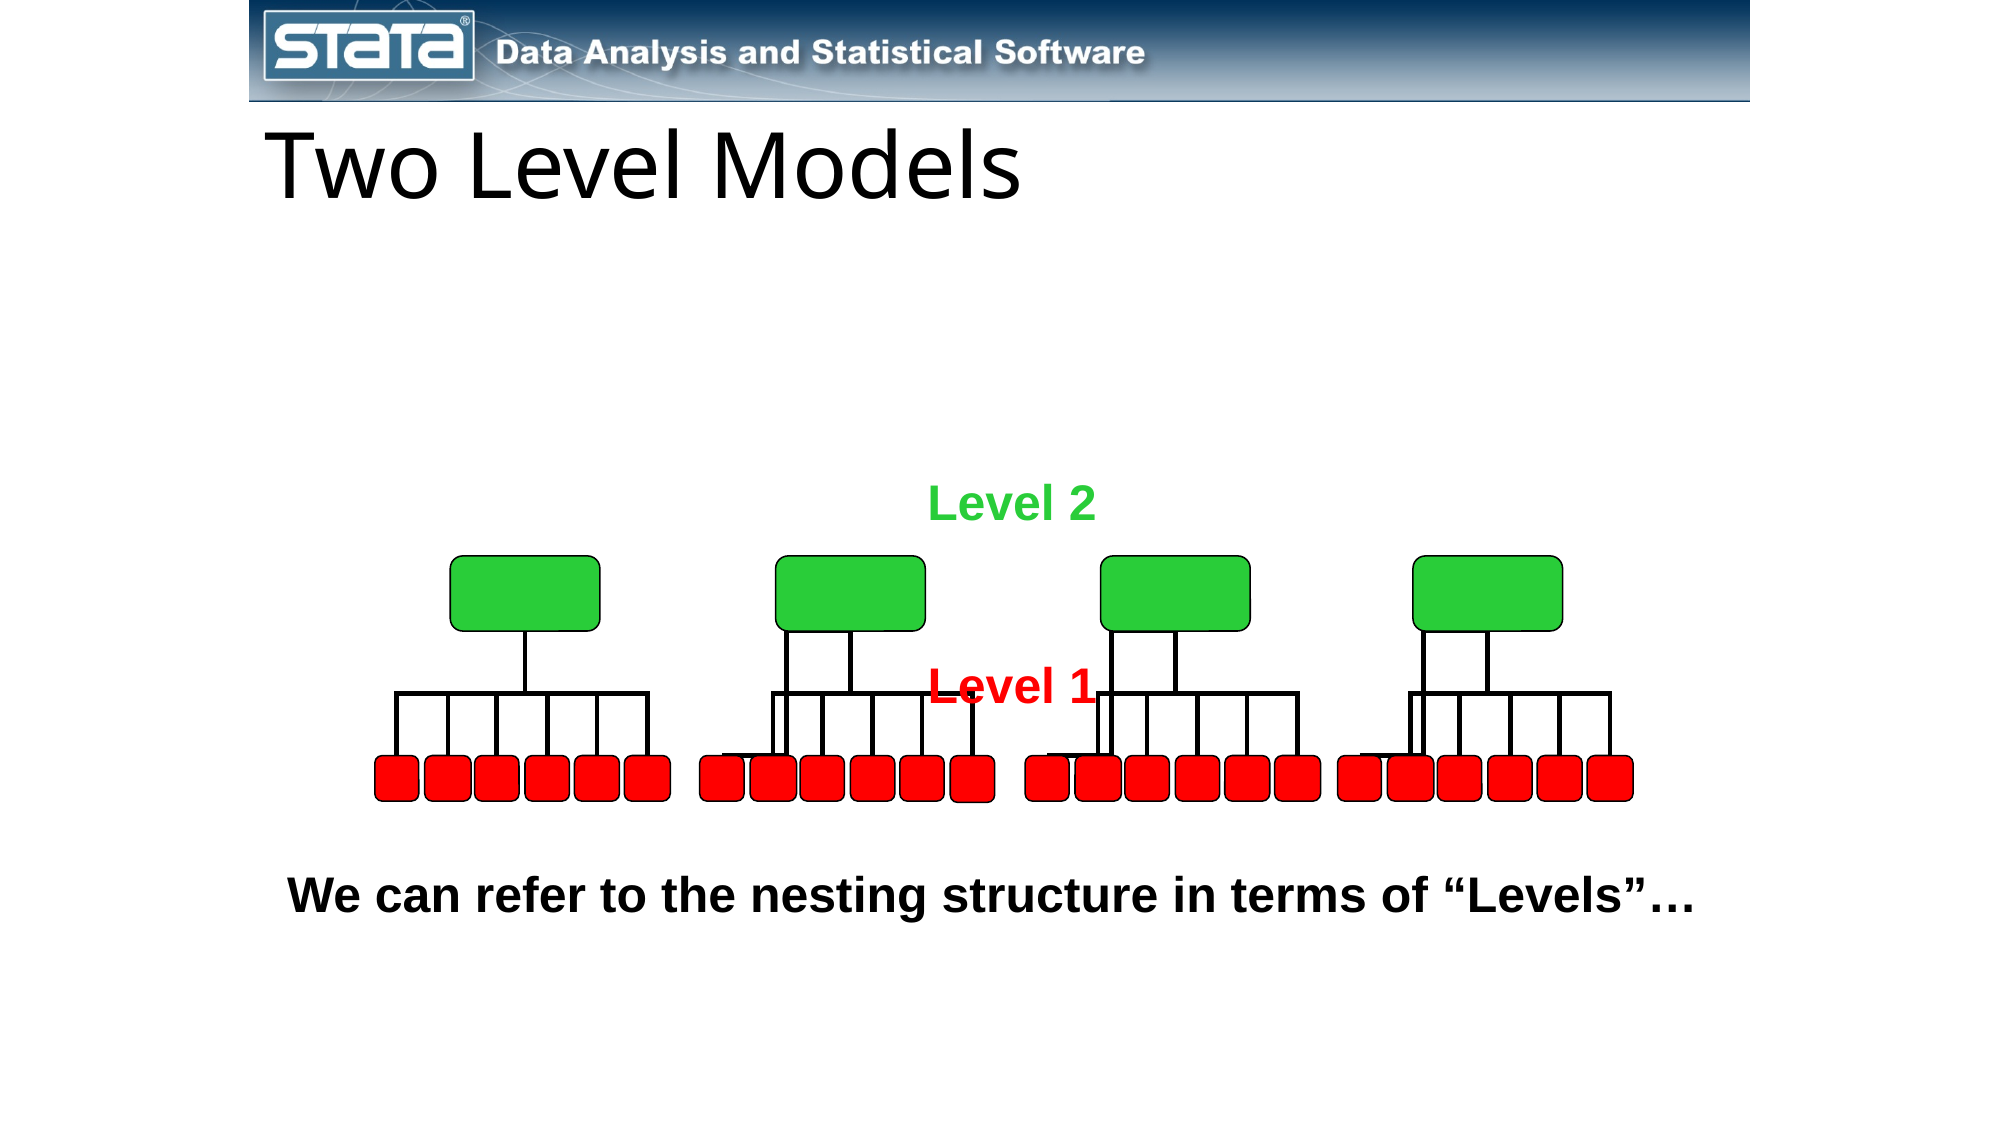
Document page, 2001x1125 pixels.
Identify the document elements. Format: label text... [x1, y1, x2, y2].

picture [249, 0, 1750, 102]
title Two Level Models [249, 102, 1750, 238]
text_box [272, 463, 1728, 931]
